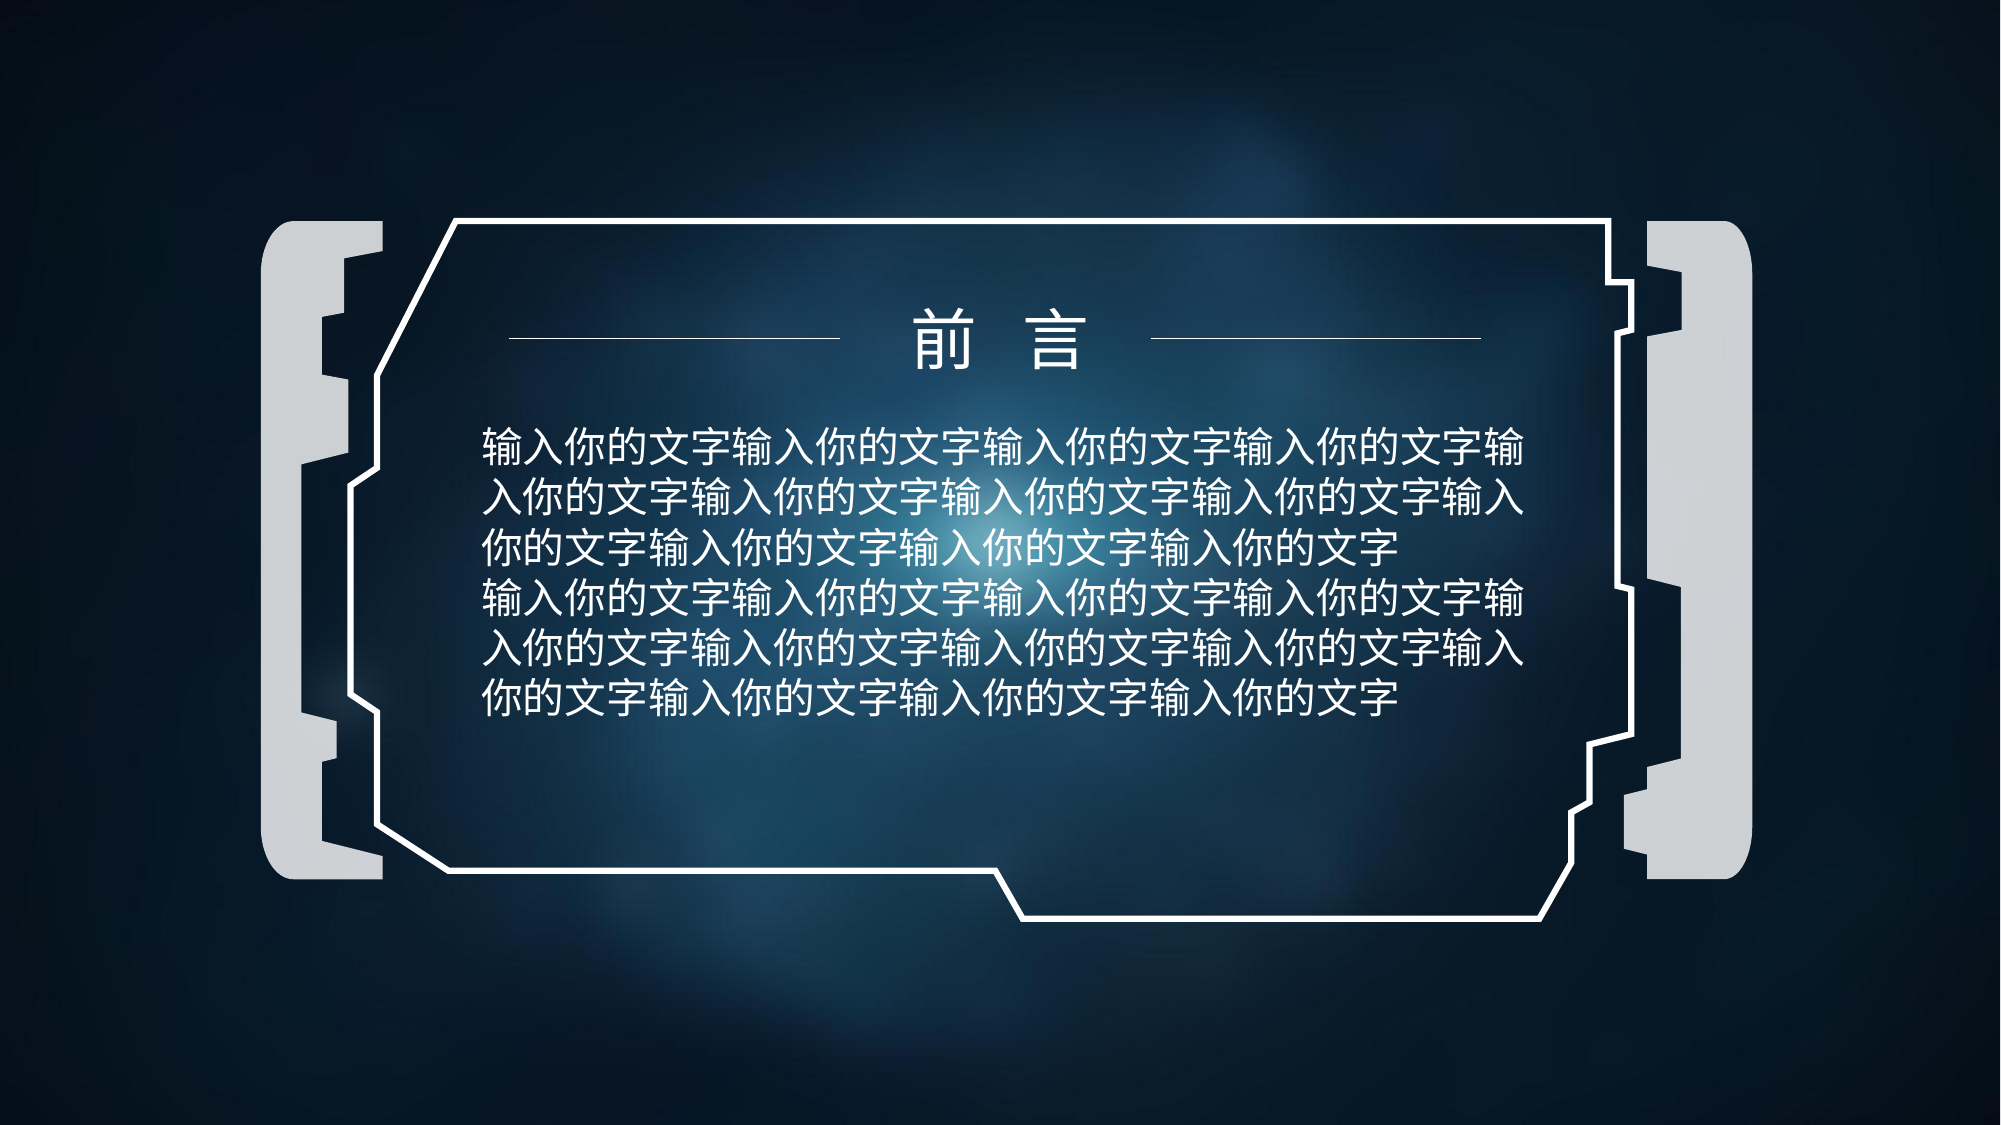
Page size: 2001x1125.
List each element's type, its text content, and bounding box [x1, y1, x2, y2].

text_box [349, 220, 1633, 920]
text_box 前 言 [895, 290, 1105, 363]
text_box [259, 220, 384, 881]
text_box [1622, 220, 1754, 881]
picture [0, 0, 2001, 1125]
text_box 输入你的文字输入你的文字输入你的文字输入你的文字输入你的文字输入你的文字输入你的文字输入你的文字输入你的文字输入你的文字输入你的文字输入你的文字 输入你的文字输入你的文字输入你的文字输入你的文字输入你的文字输入你的文字输入你的文字输入你的文字输入你的文字输入你的文字输入你的文字输入你的文字 [466, 363, 1567, 729]
